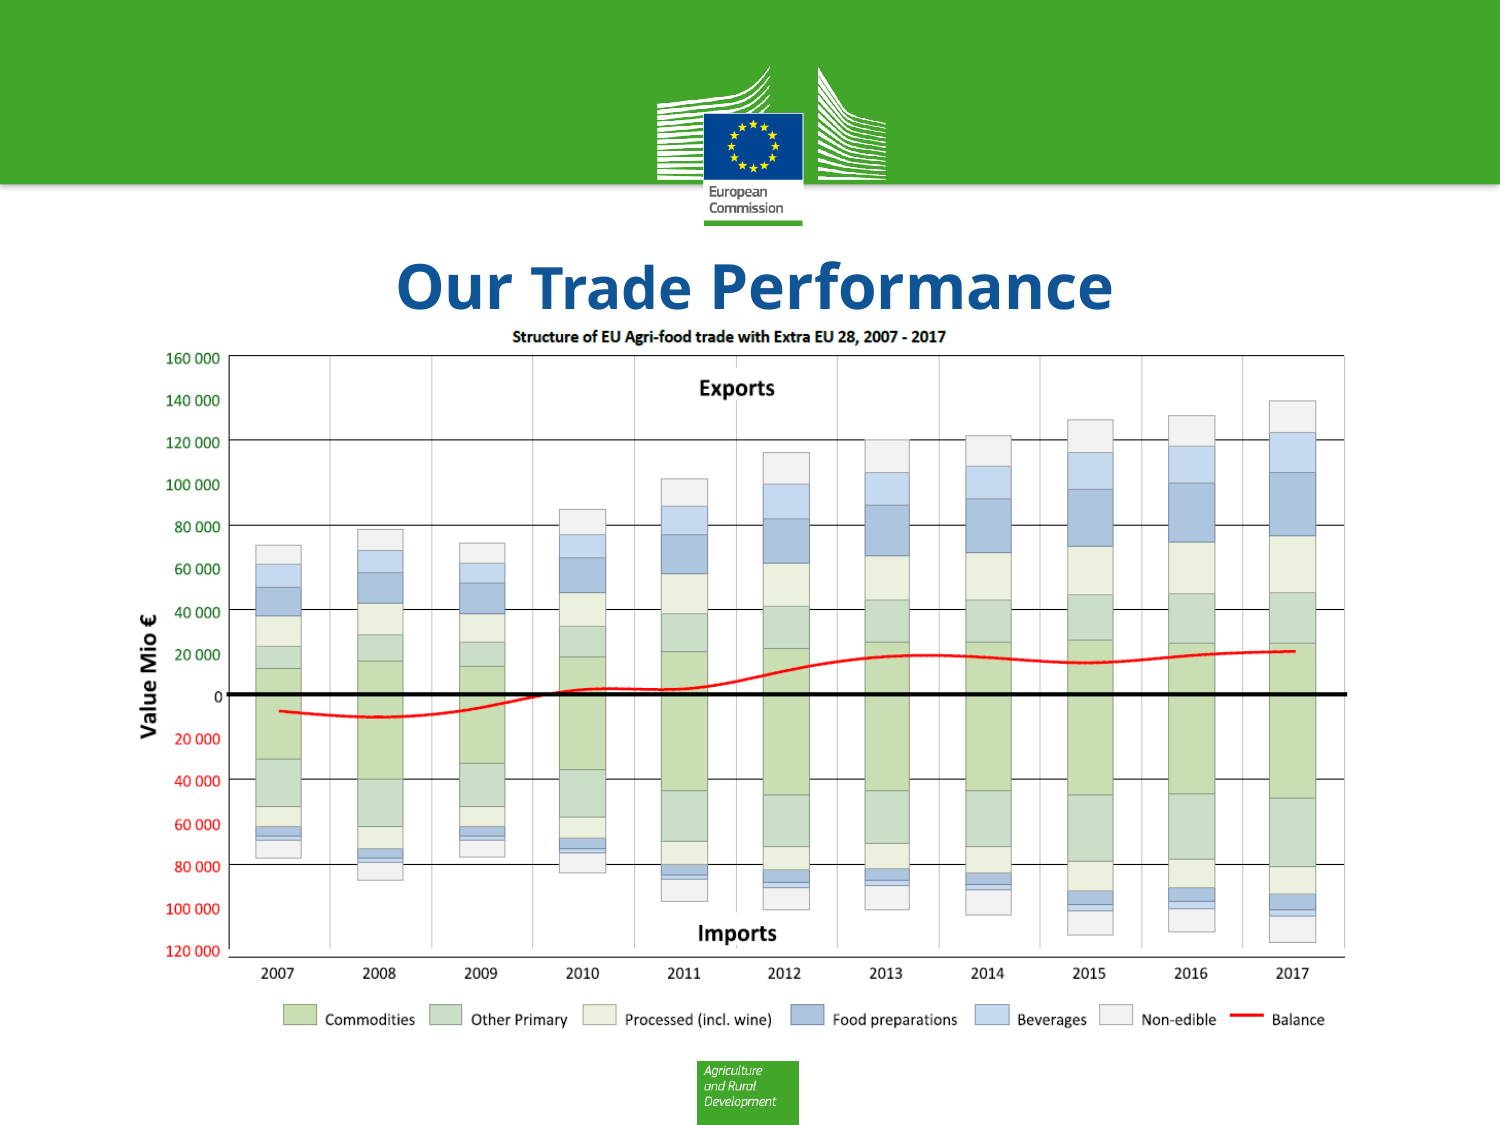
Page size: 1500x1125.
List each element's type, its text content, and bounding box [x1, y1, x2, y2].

title Our Trade Performance [171, 208, 1427, 362]
picture [100, 314, 1412, 1125]
picture [620, 66, 886, 208]
